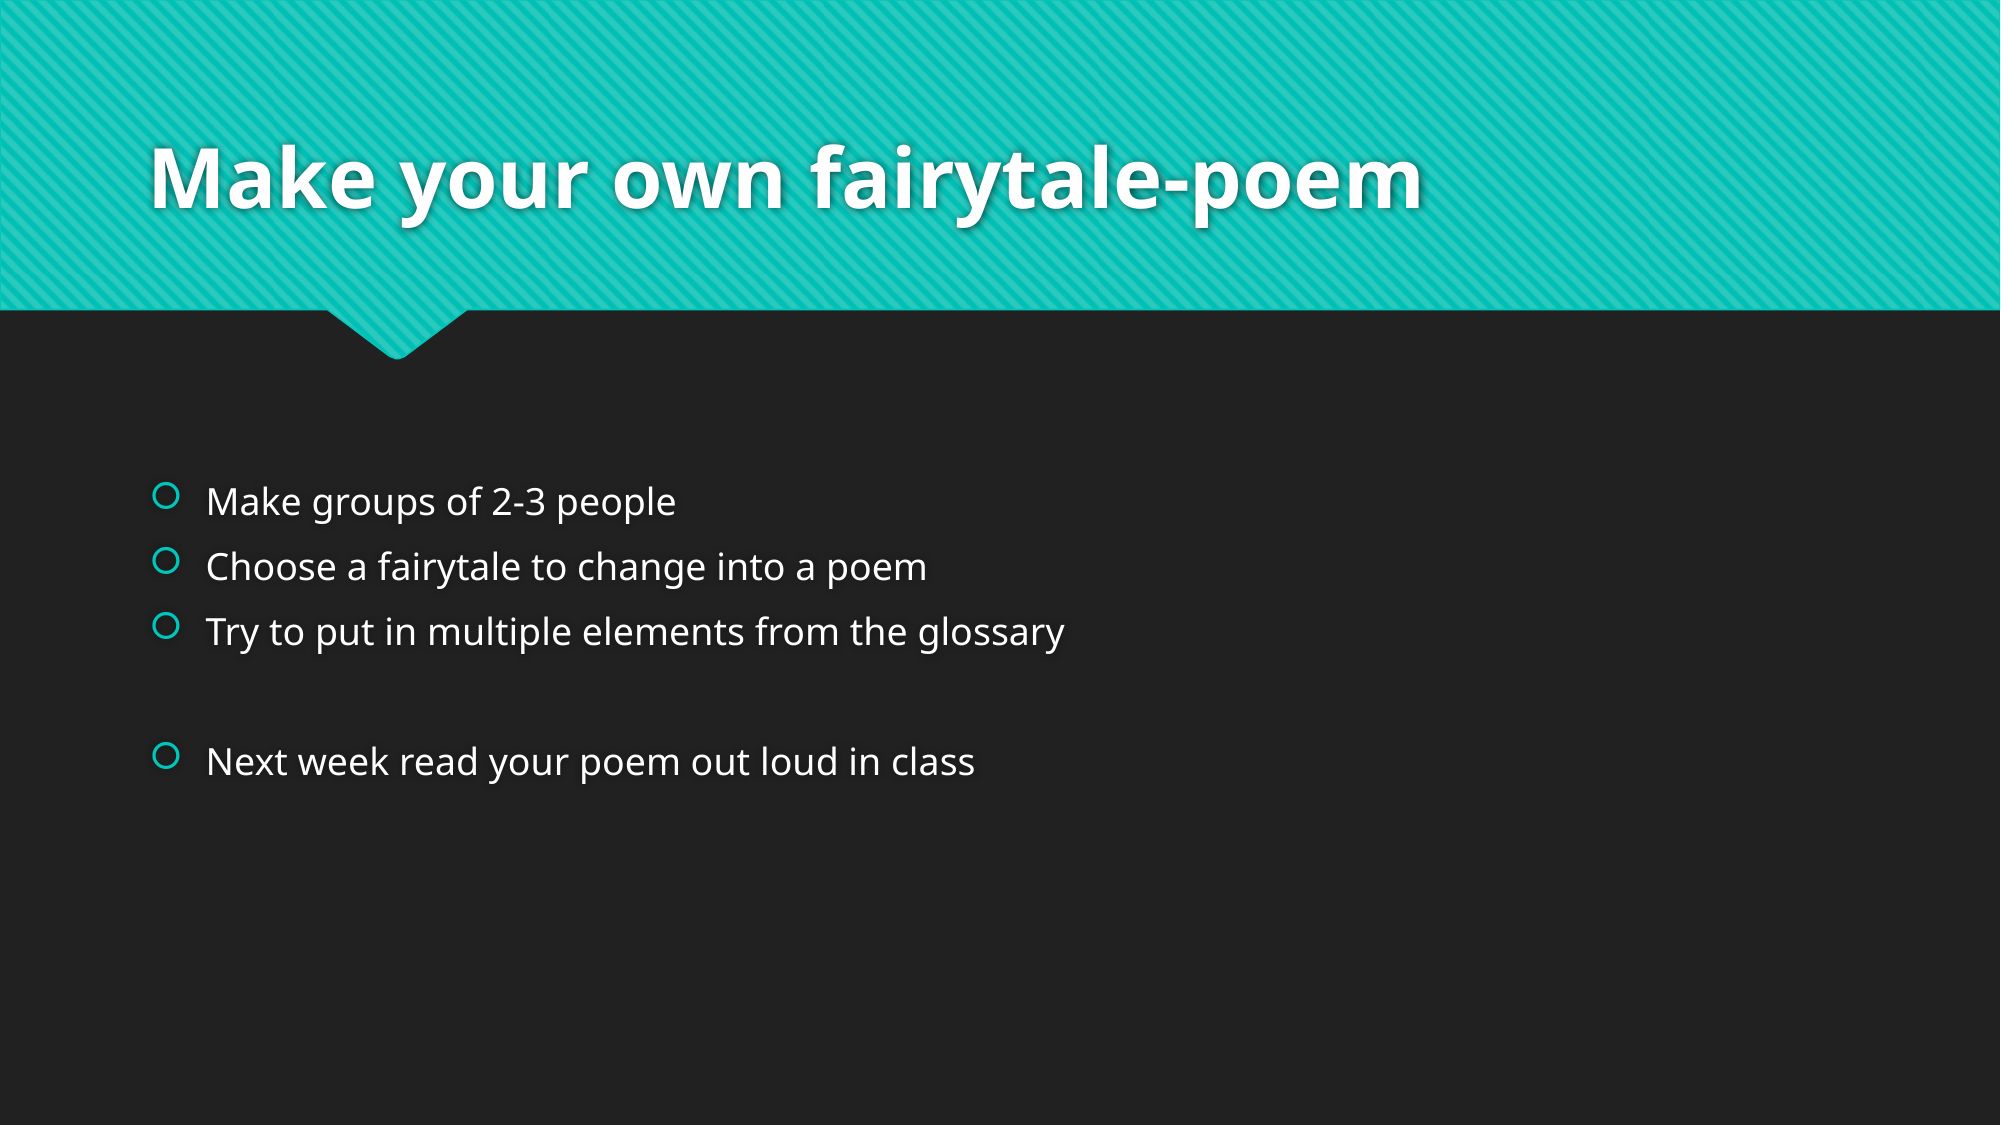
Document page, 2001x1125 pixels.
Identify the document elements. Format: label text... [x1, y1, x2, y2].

title Make your own fairytale-poem [132, 73, 1868, 233]
list Make groups of 2-3 people Choose a fairytale to change into a poem Try to put in multiple elements from the glossary Next week read your poem out loud in class [134, 364, 1866, 962]
